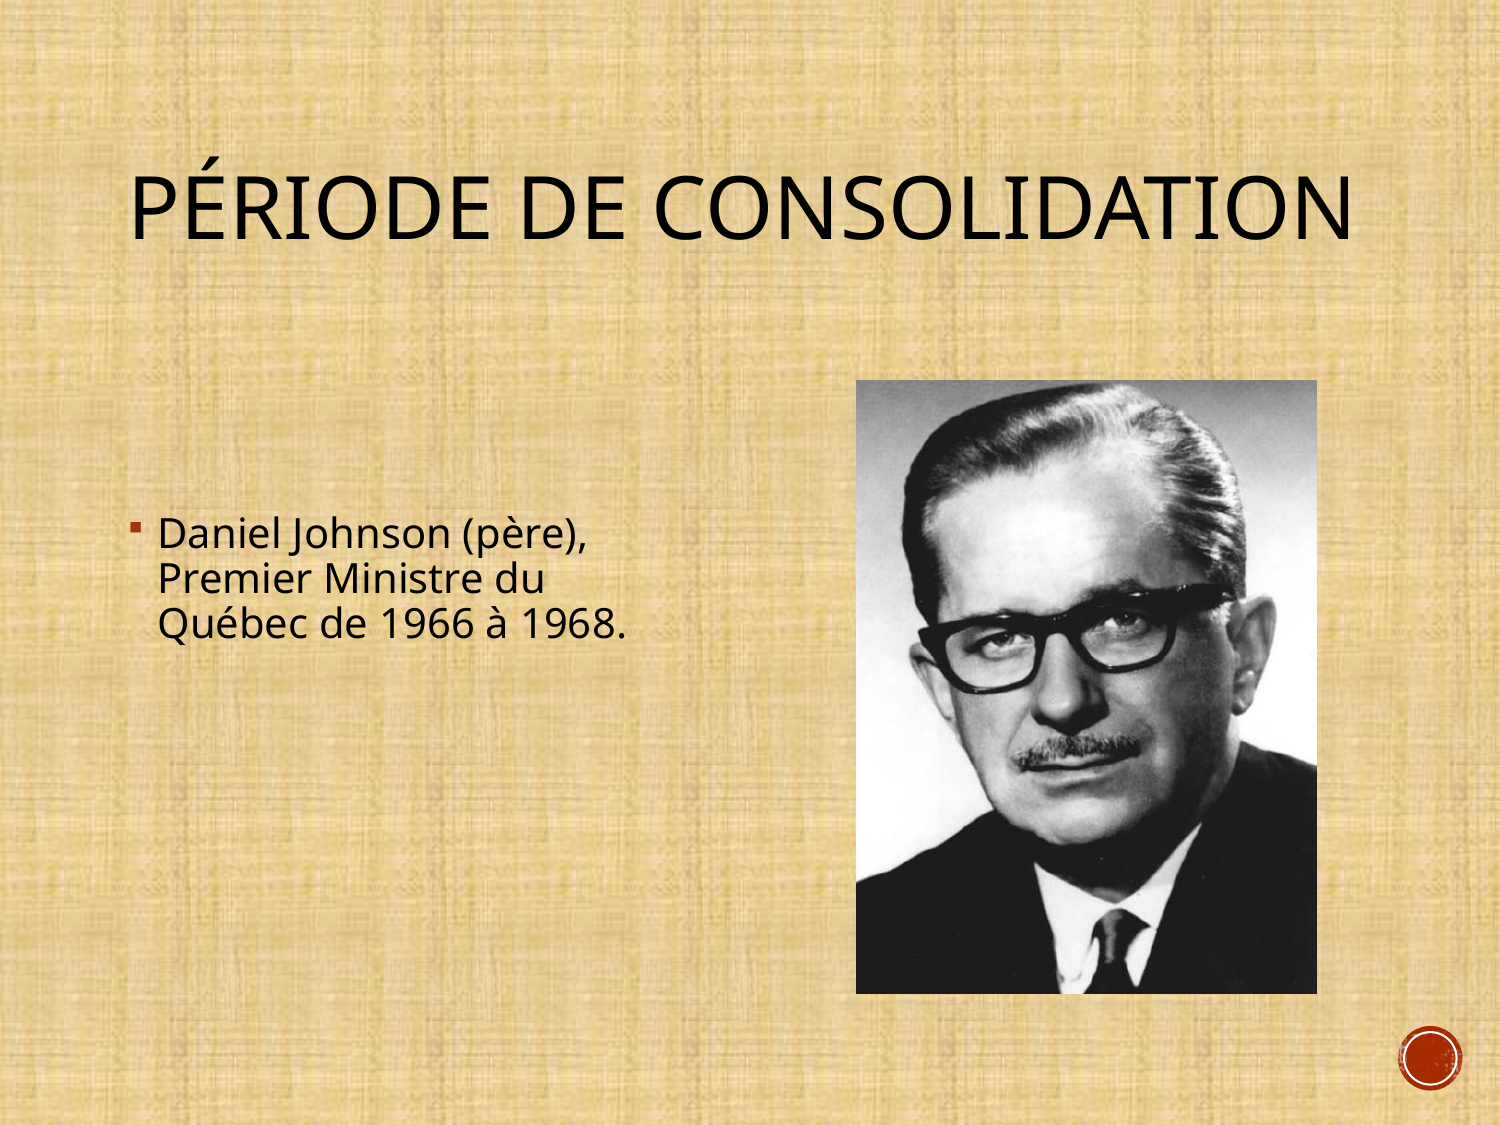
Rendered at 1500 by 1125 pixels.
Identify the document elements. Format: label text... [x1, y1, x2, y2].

picture [0, 0, 1500, 1125]
list Daniel Johnson (père), Premier Ministre du Québec de 1966 à 1968. [112, 360, 713, 1013]
title Période de consolidation [112, 79, 1388, 344]
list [859, 383, 1316, 992]
